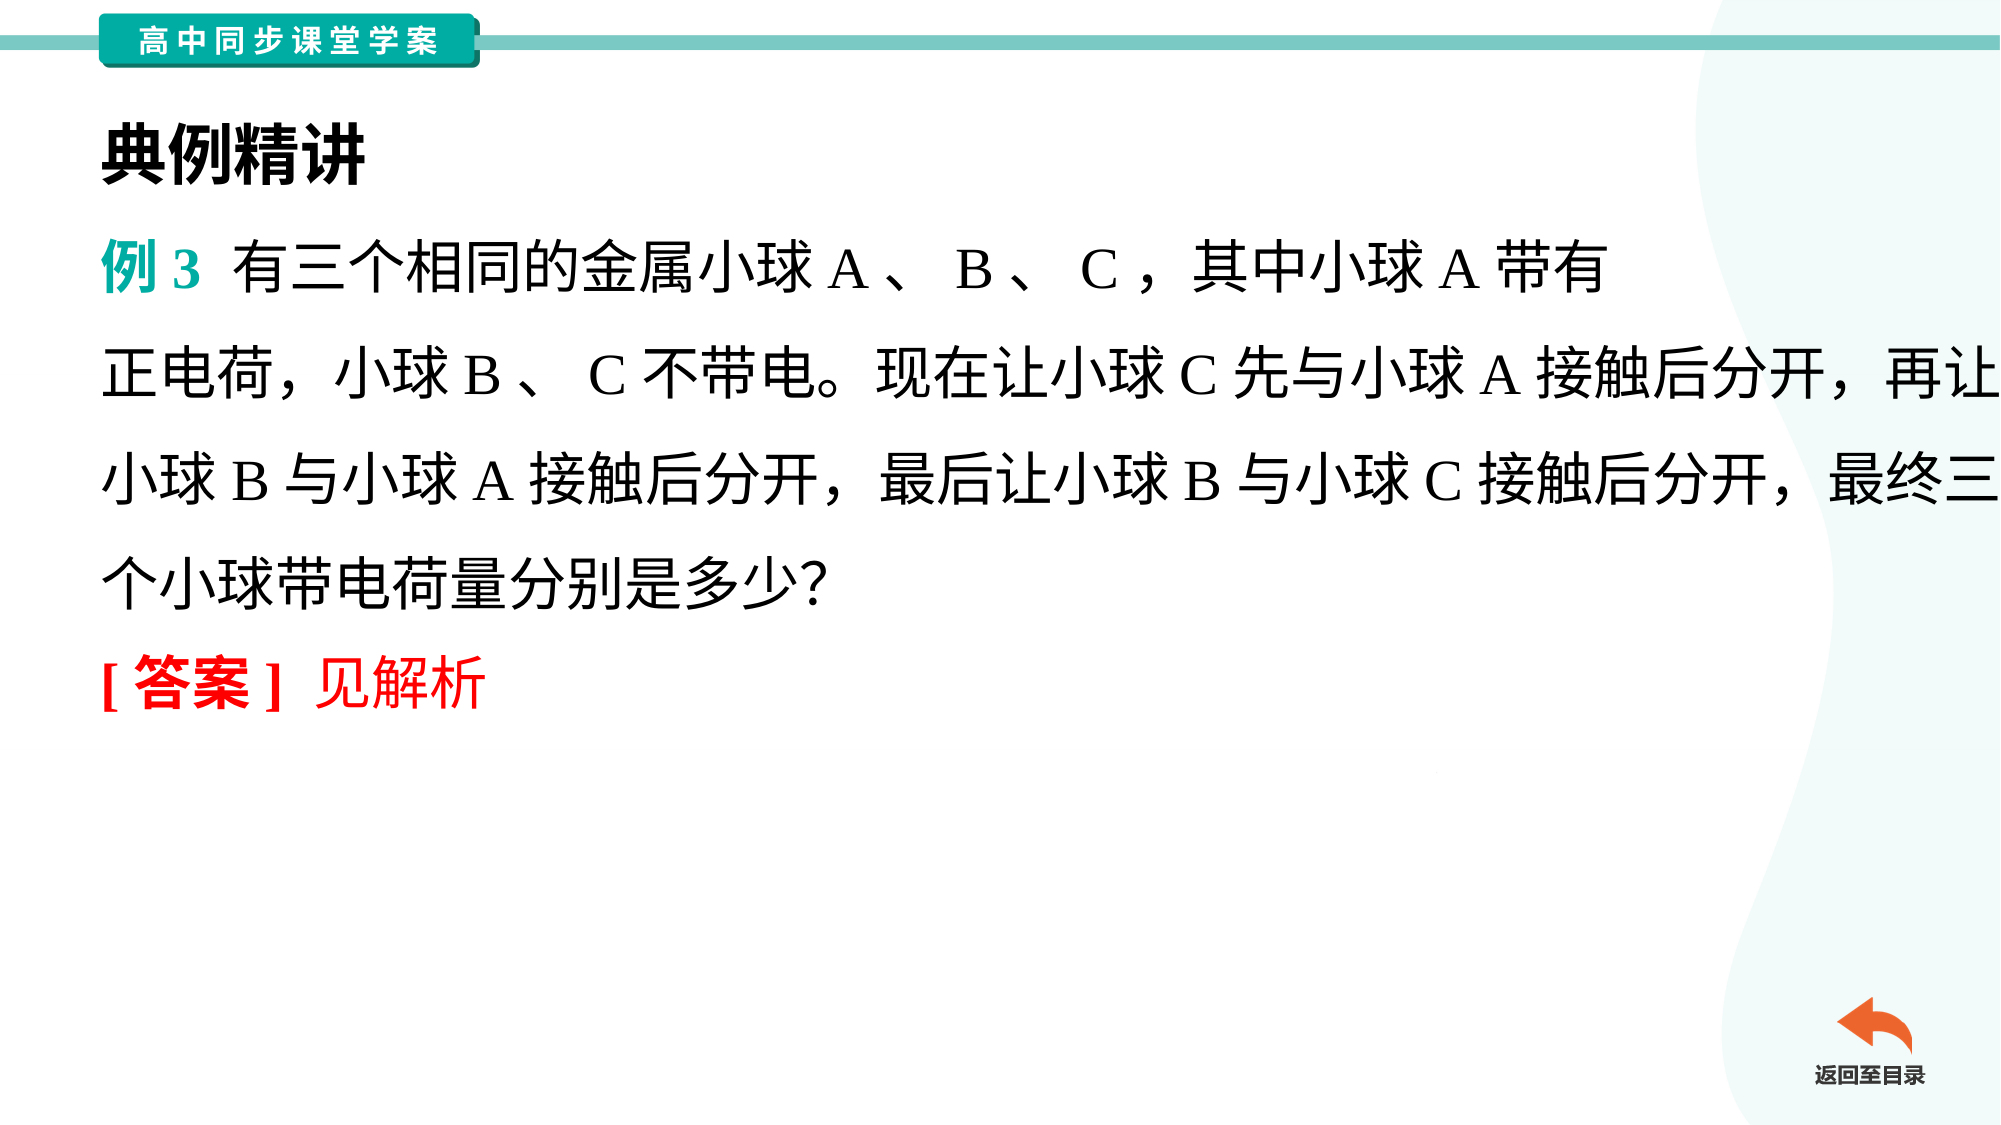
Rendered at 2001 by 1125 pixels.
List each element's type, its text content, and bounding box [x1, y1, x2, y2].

text_box 典例精讲 [100, 76, 1899, 255]
text_box [答案] 见解析 [100, 614, 1899, 706]
picture [0, 0, 2000, 1125]
